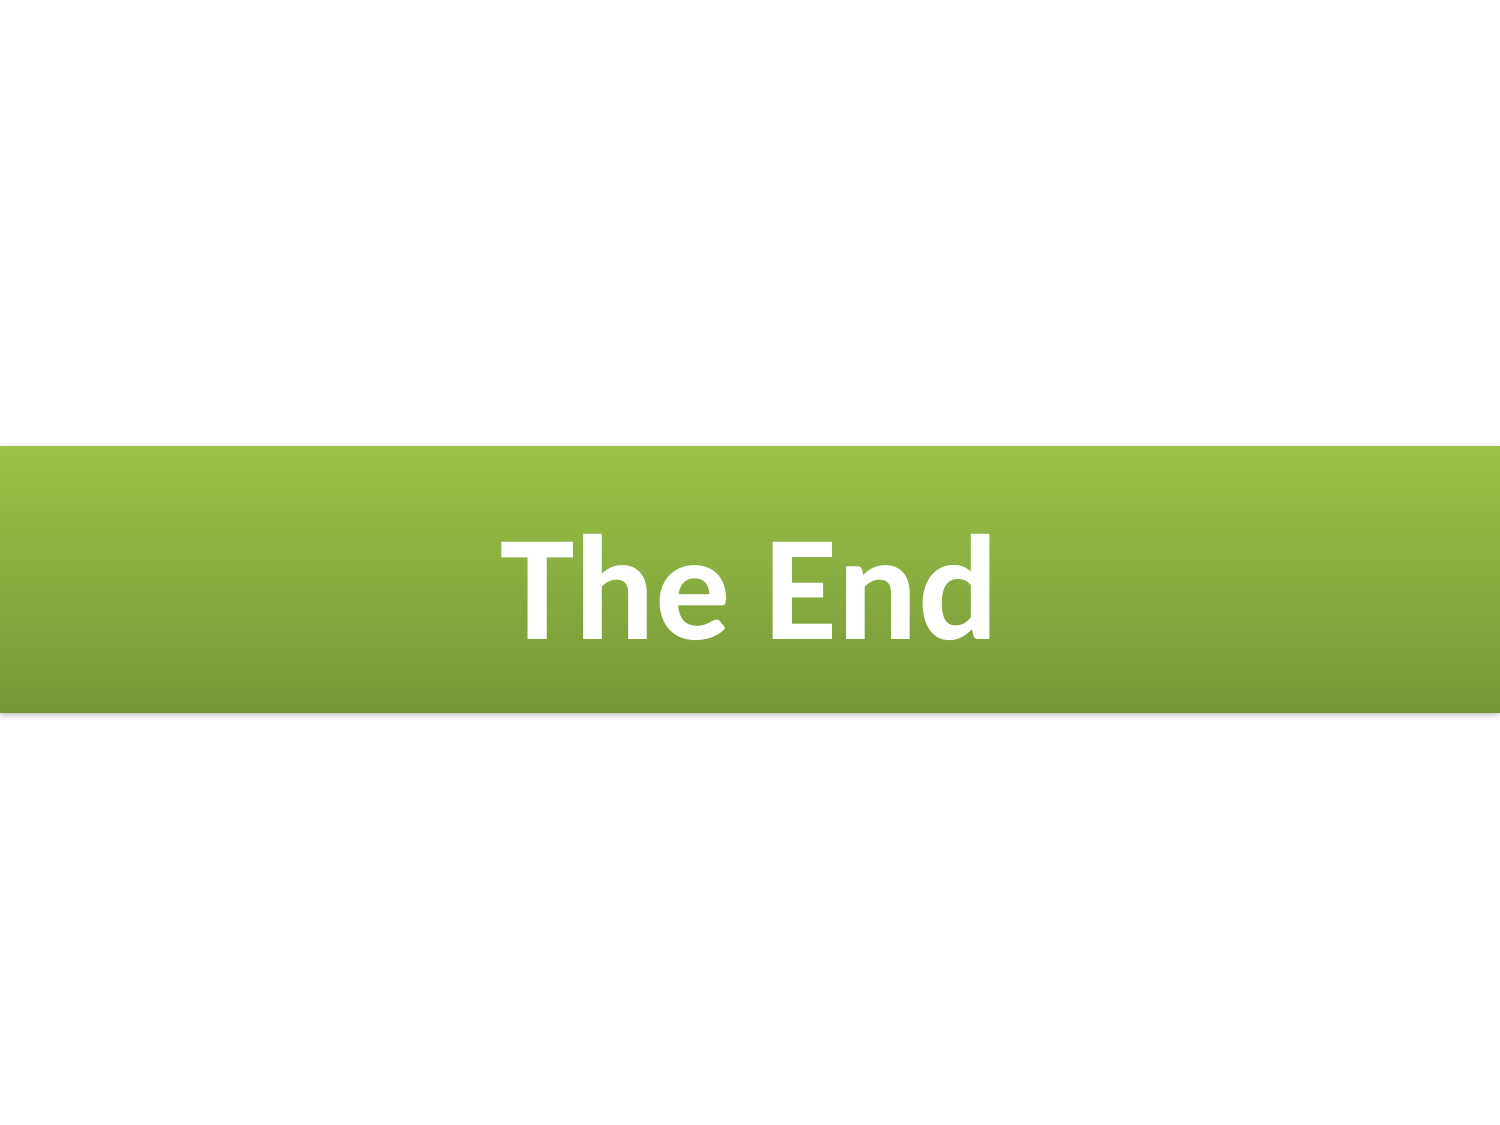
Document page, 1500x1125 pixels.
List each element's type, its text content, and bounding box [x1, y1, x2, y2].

text_box The End [0, 446, 1500, 713]
